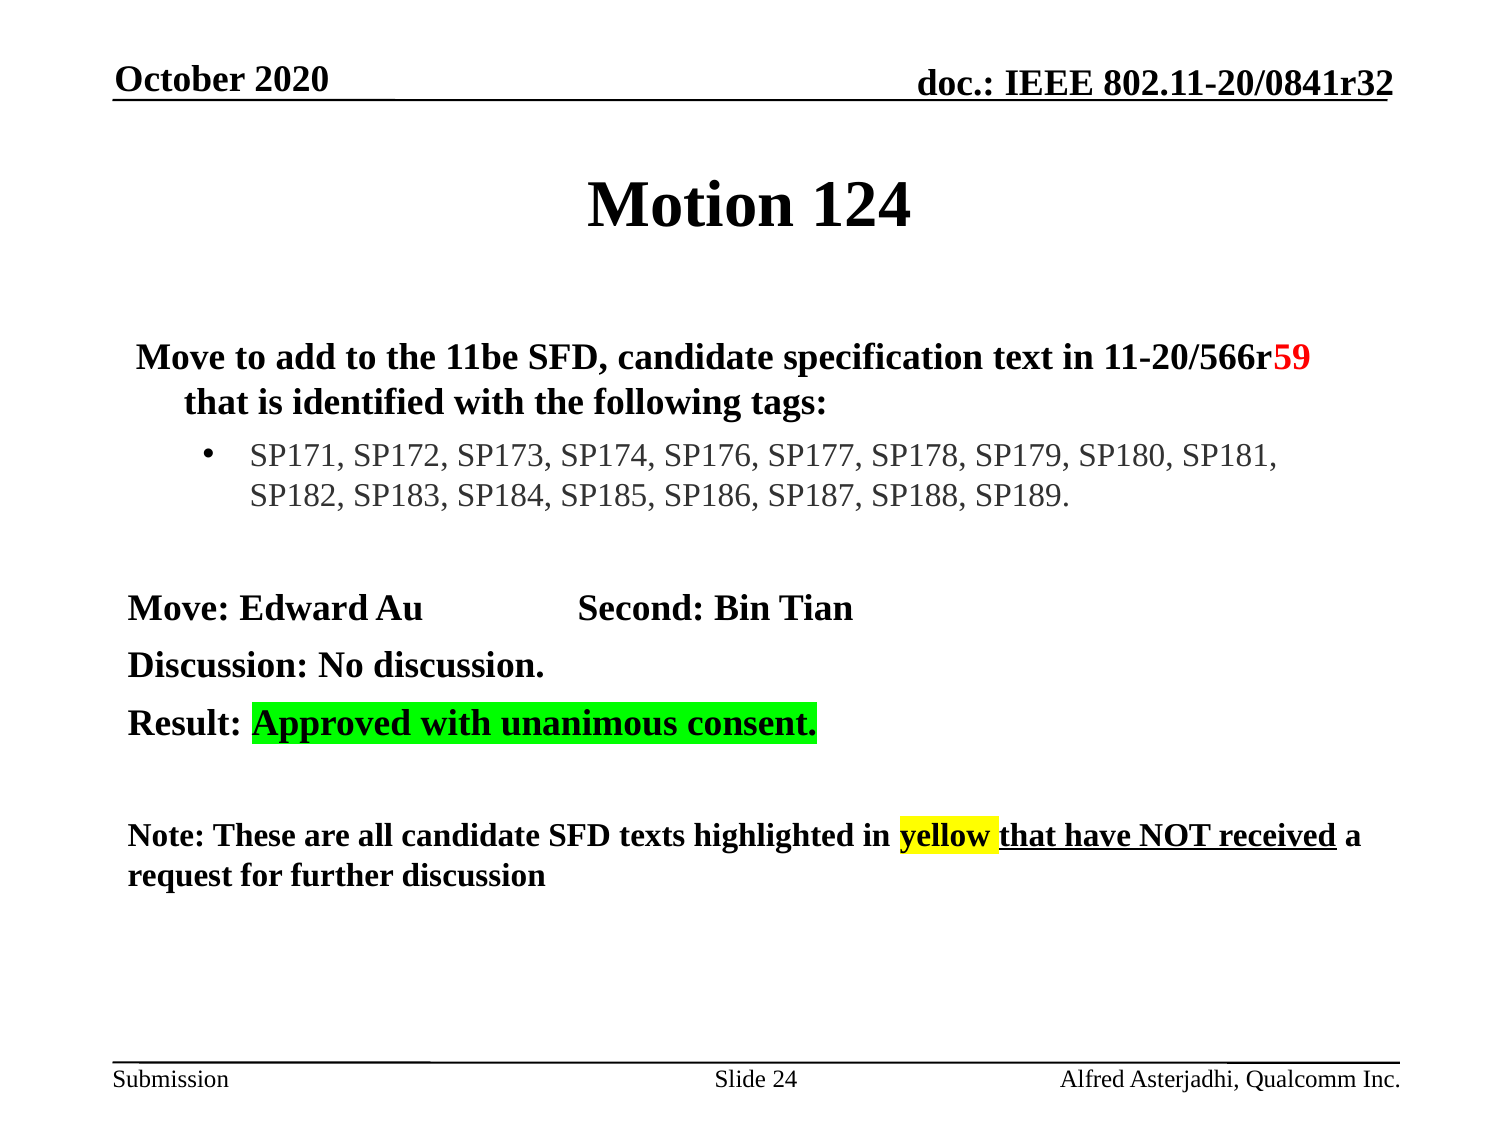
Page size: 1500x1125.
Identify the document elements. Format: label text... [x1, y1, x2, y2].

slide_number Slide 24 [712, 1061, 800, 1123]
list Move to add to the 11be SFD, candidate specification text in 11-20/566r59 that is identified with the following tags: SP171, SP172, SP173, SP174, SP176, SP177, SP178, SP179, SP180, SP181, SP182, SP183, SP184, SP185, SP186, SP187, SP188, SP189. Move: Edward Au Second: Bin Tian Discussion: No discussion. Result: Approved with unanimous consent. Note: These are all candidate SFD texts highlighted in yellow that have NOT received a request for further discussion [112, 324, 1388, 1063]
footer Alfred Asterjadhi, Qualcomm Inc. [878, 1061, 1402, 1093]
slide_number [114, 54, 423, 100]
title Motion 124 [112, 112, 1388, 288]
